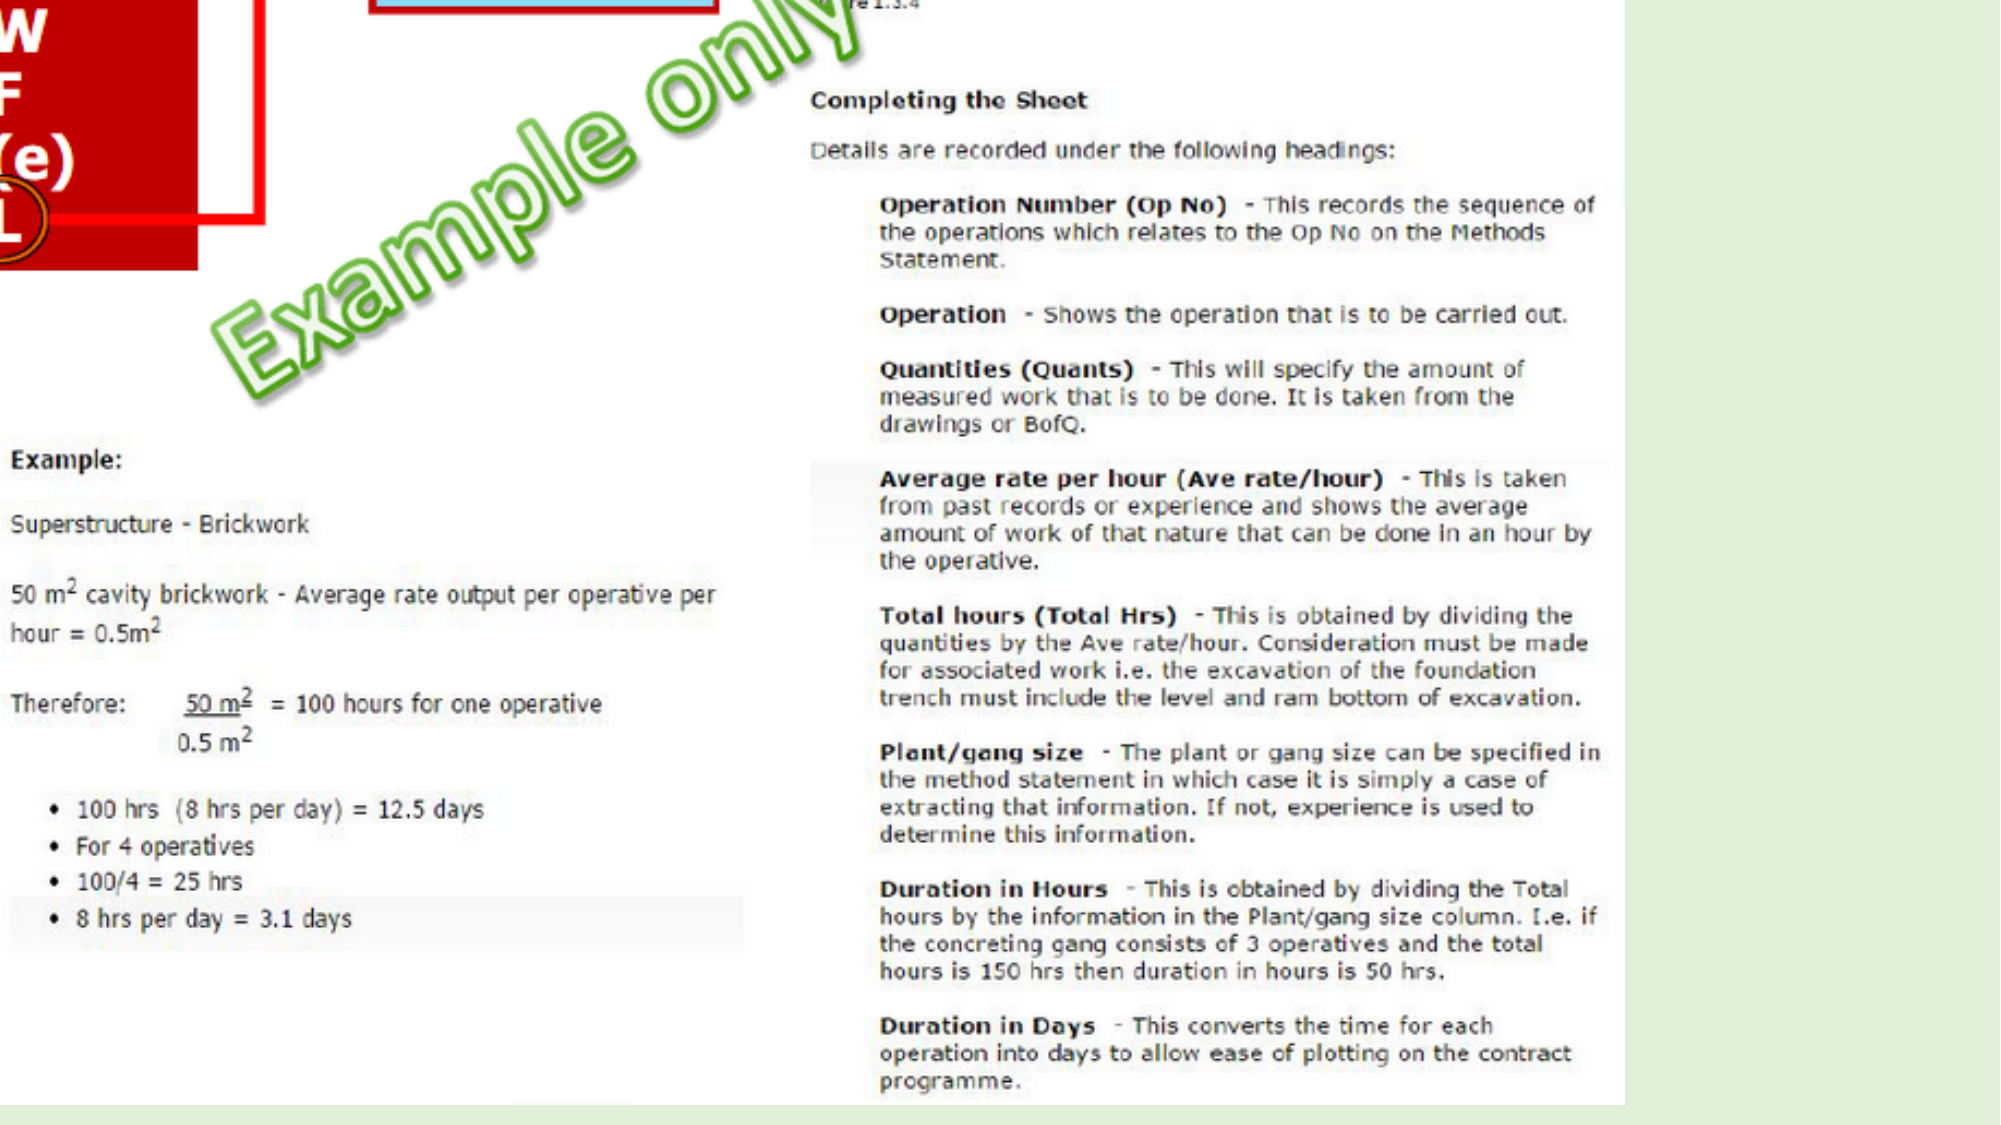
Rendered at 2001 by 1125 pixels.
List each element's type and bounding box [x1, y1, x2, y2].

list [0, 0, 1625, 1105]
